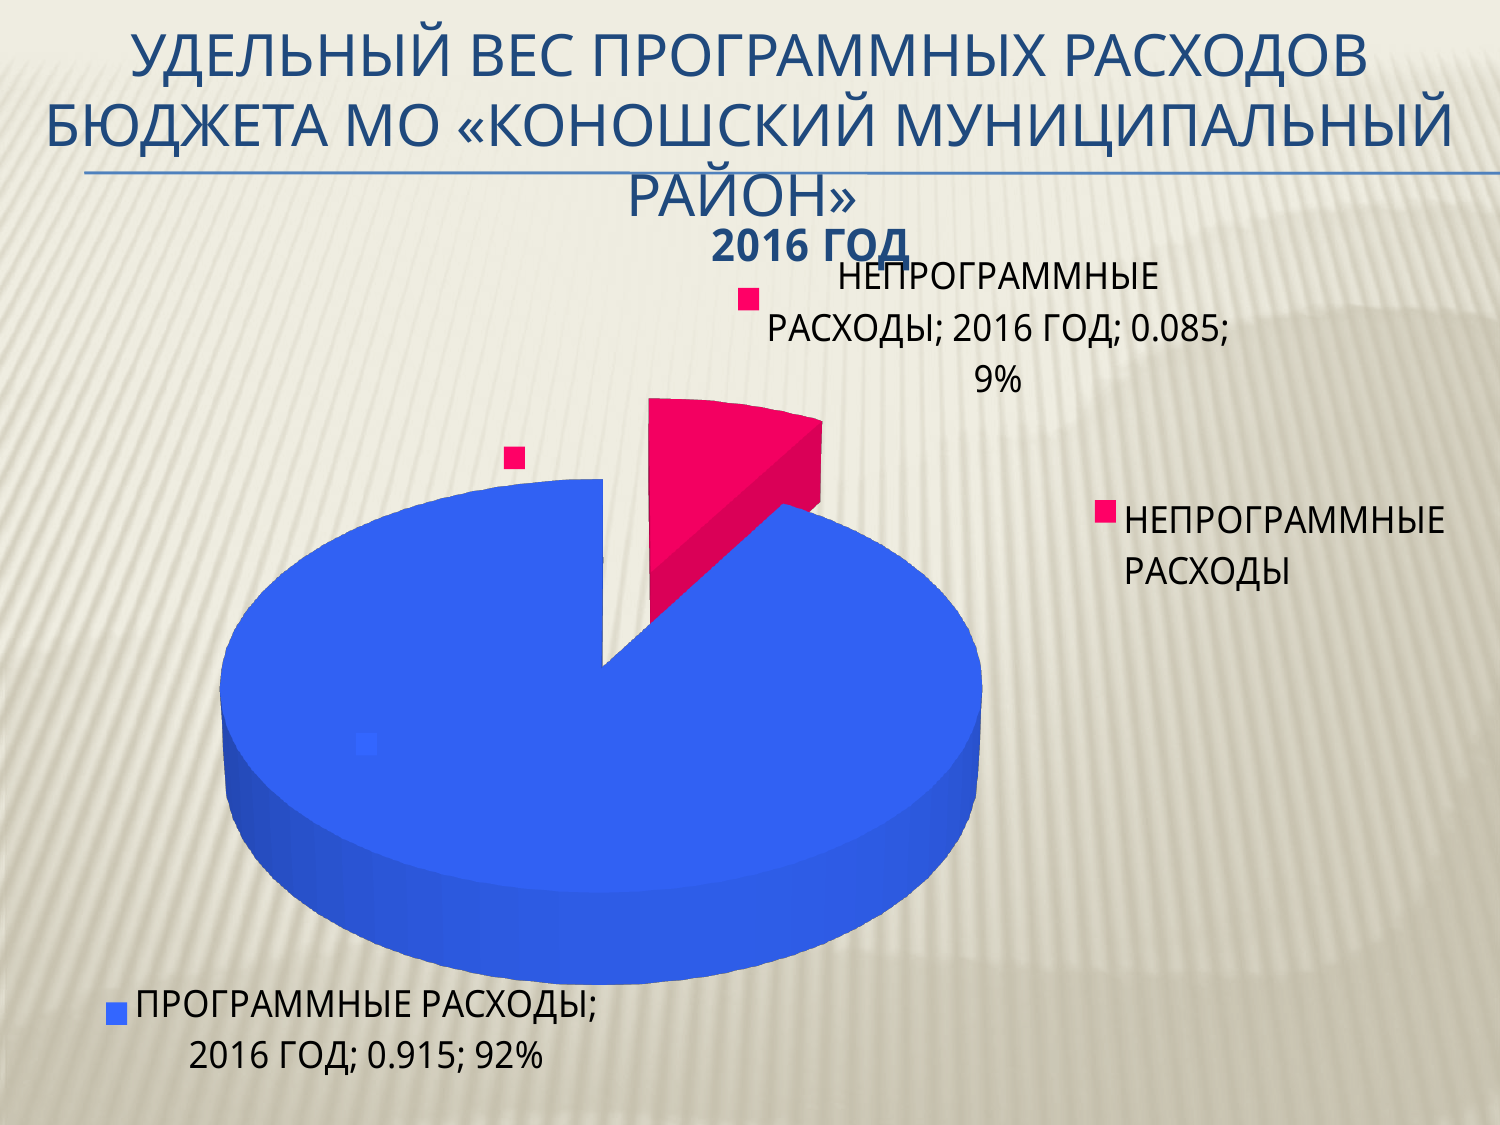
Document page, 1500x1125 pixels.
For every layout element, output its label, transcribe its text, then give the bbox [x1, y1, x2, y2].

title УДЕЛЬНЫЙ ВЕС ПРОГРАММНЫХ РАСХОДОВ БЮДЖЕТА МО «КОНОШСКИЙ МУНИЦИПАЛЬНЫЙ РАЙОН» [0, 46, 1500, 198]
chart [0, 198, 1500, 1125]
